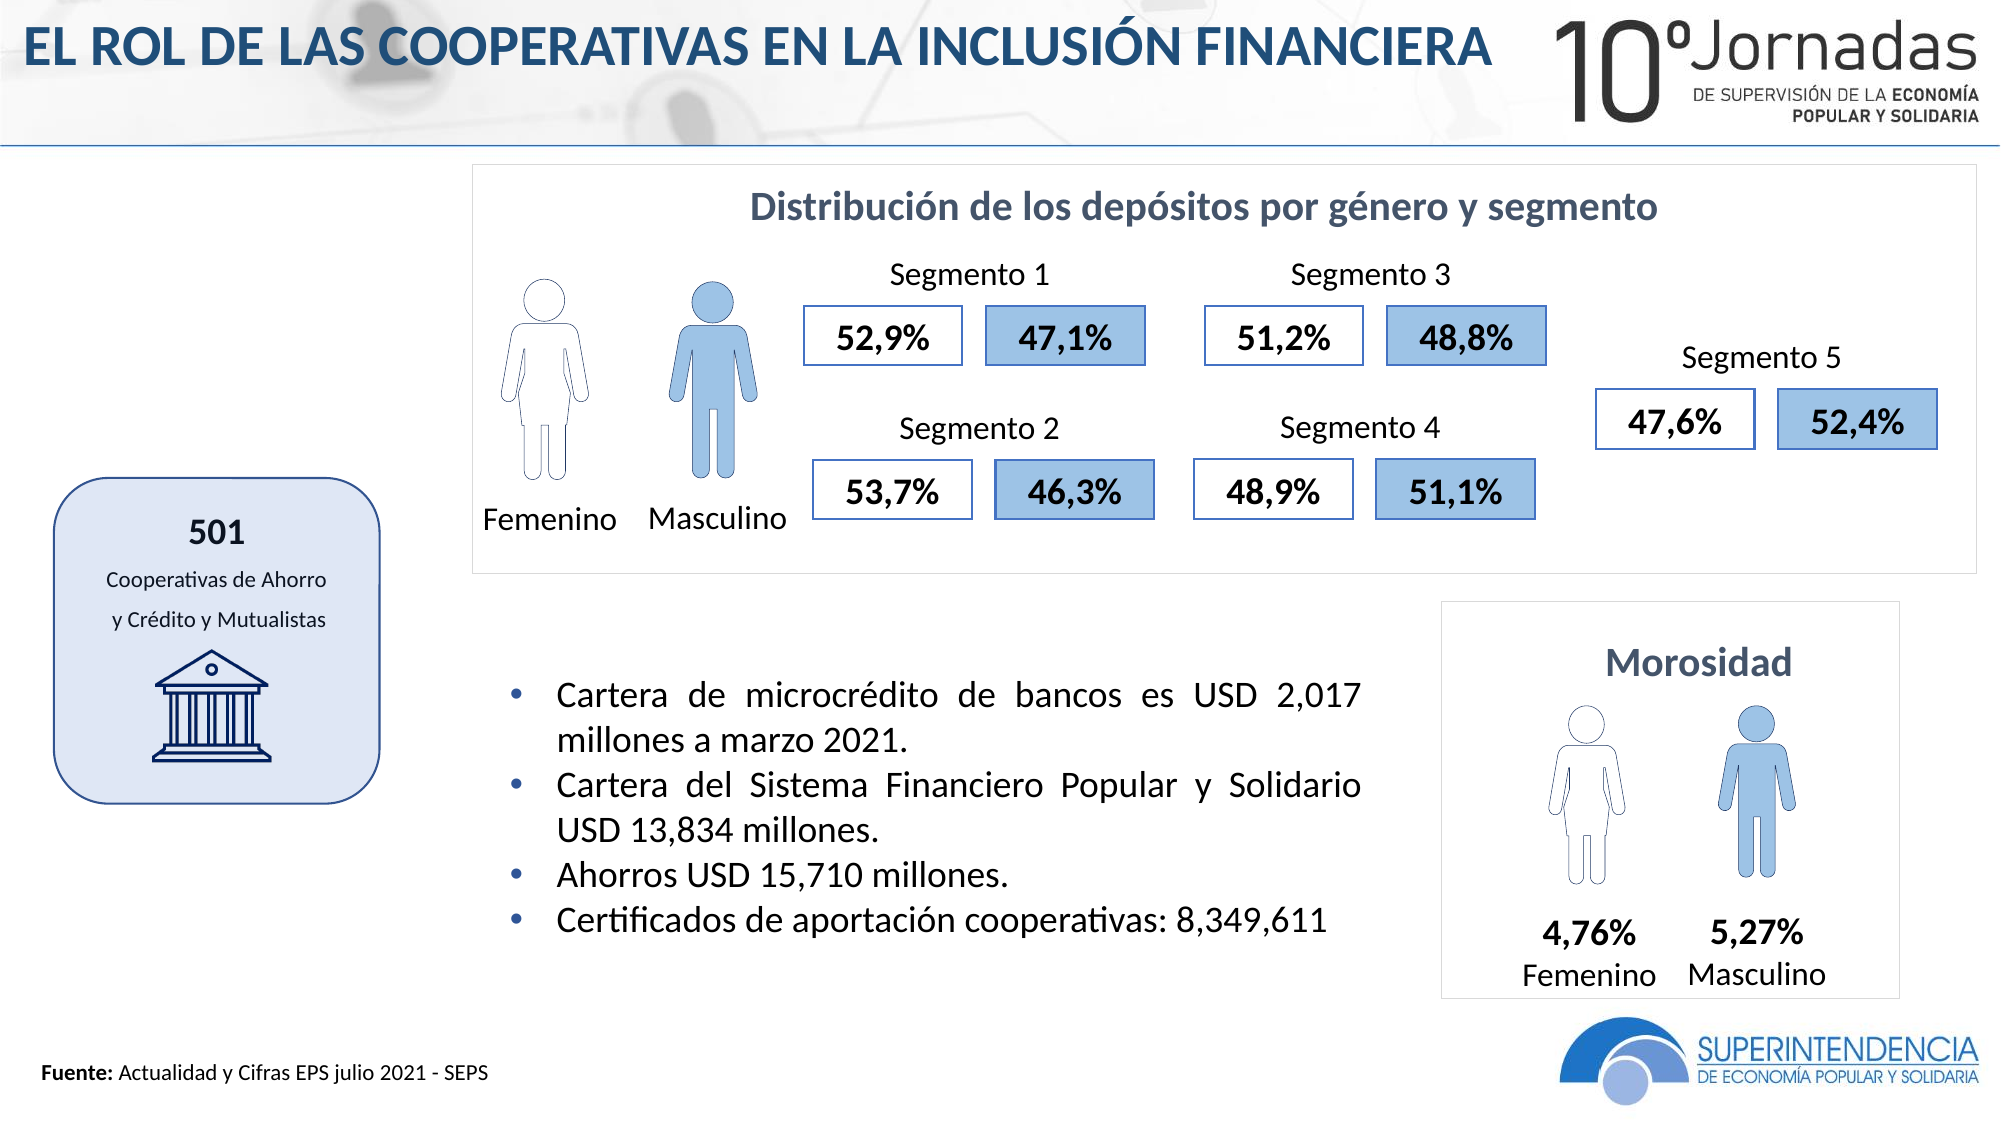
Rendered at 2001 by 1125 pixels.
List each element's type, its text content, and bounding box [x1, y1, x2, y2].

text_box Femenino [443, 489, 610, 544]
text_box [53, 477, 380, 804]
text_box [501, 323, 589, 480]
text_box Distribución de los depósitos por género y segmento [373, 171, 2000, 237]
text_box [691, 281, 734, 324]
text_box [1204, 244, 1546, 367]
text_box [1595, 327, 1938, 450]
text_box Fuente: Actualidad y Cifras EPS julio 2021 - SEPS [26, 1049, 1066, 1093]
picture [0, 0, 2001, 1125]
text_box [1441, 600, 1899, 1002]
text_box Masculino [610, 488, 825, 544]
text_box [471, 237, 1977, 575]
text_box [471, 163, 1977, 171]
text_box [813, 398, 1155, 521]
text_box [1194, 398, 1536, 520]
text_box EL ROL DE LAS COOPERATIVAS EN LA INCLUSIÓN FINANCIERA [9, 0, 1508, 85]
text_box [803, 244, 1145, 367]
text_box [669, 325, 758, 478]
text_box Cartera de microcrédito de bancos es USD 2,017 millones a marzo 2021. Cartera del Sistema Financiero Popular y Solidario USD 13,834 millones. Ahorros USD 15,710 millones. Certificados de aportación cooperativas: 8,349,611 [494, 663, 1378, 948]
text_box [523, 279, 565, 322]
